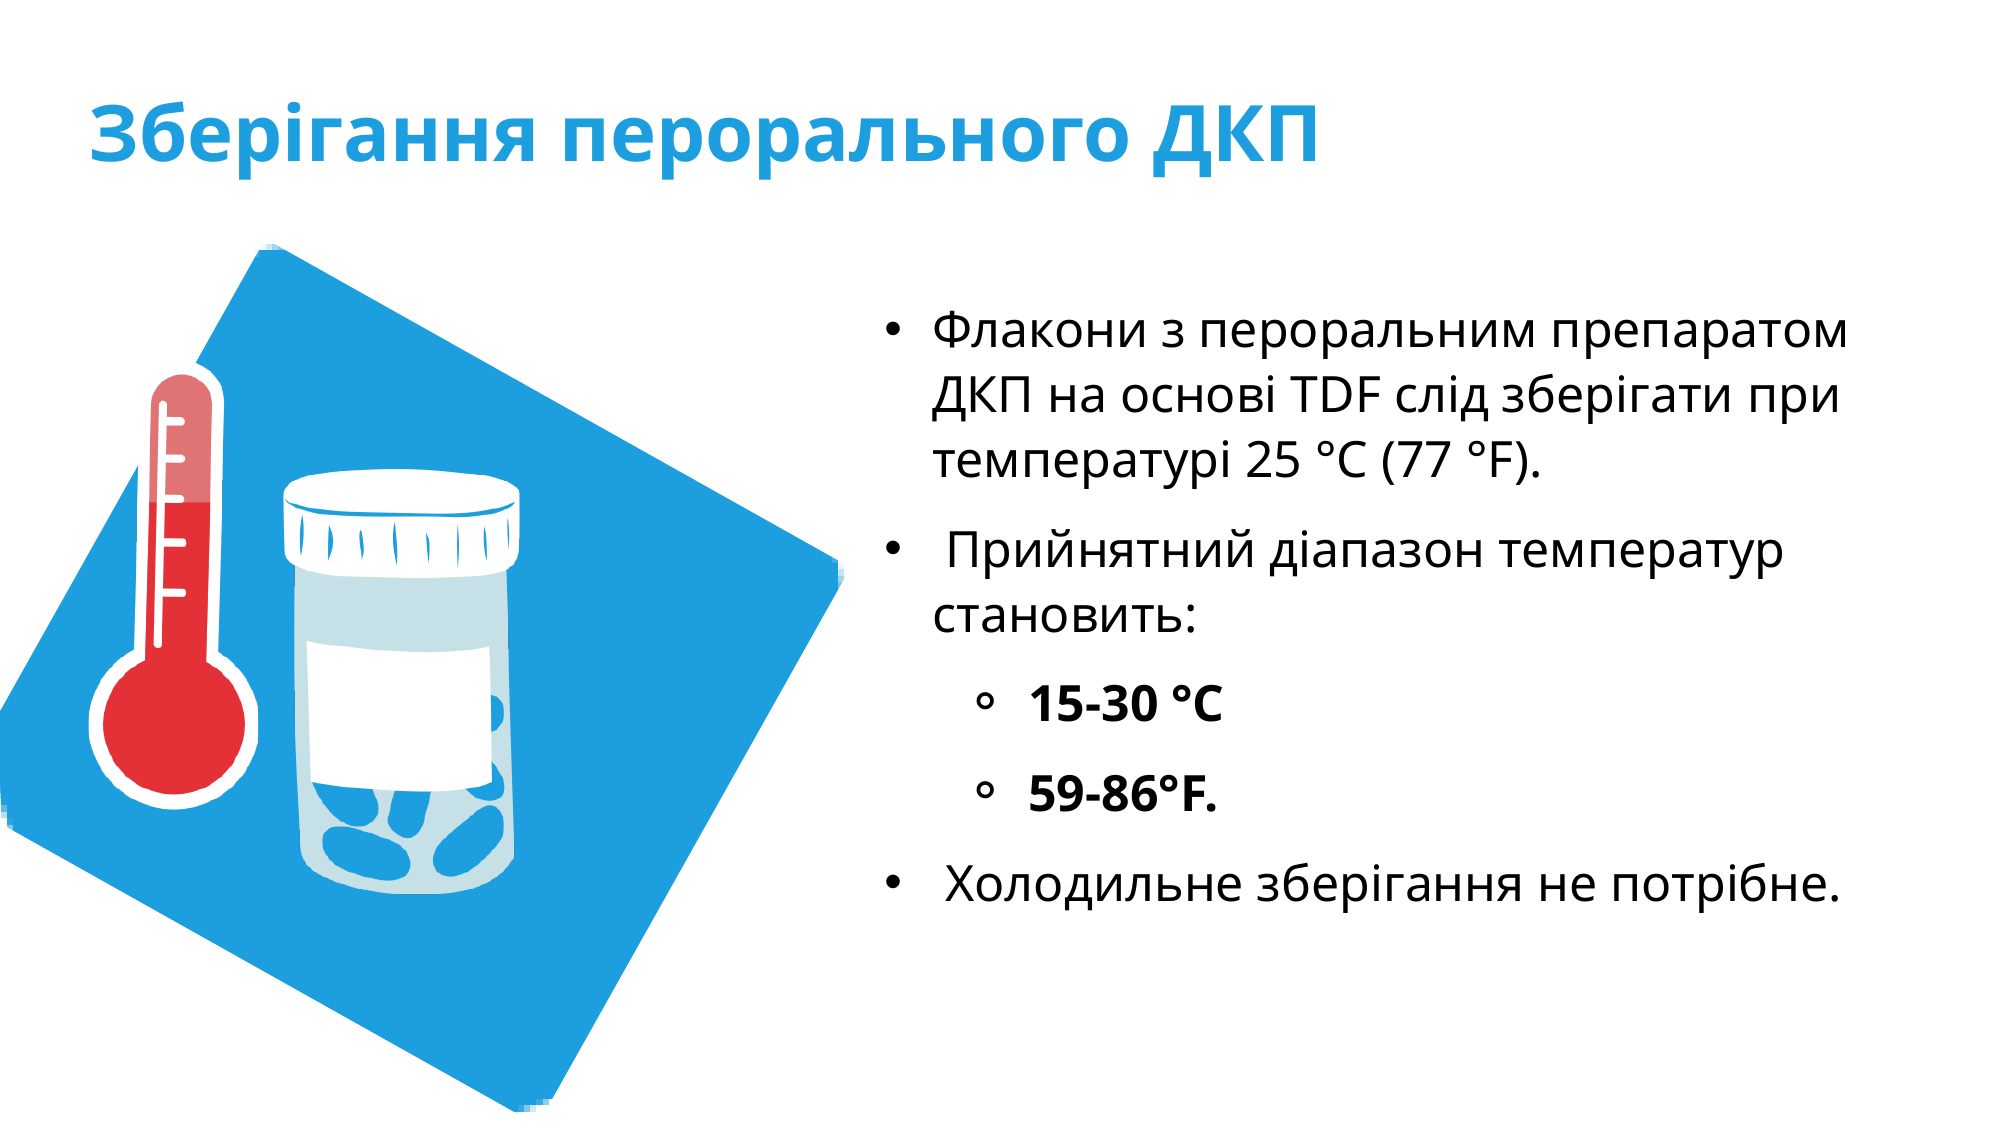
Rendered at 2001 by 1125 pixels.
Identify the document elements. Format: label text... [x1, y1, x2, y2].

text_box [0, 238, 851, 1125]
text_box Зберігання перорального ДКП [88, 92, 1888, 179]
text_box Флакони з пероральним препаратом ДКП на основі TDF слід зберігати при температурі 25 °C (77 °F). Прийнятний діапазон температур становить: 15-30 °C 59-86°F. Холодильне зберігання не потрібне. [855, 293, 1964, 912]
